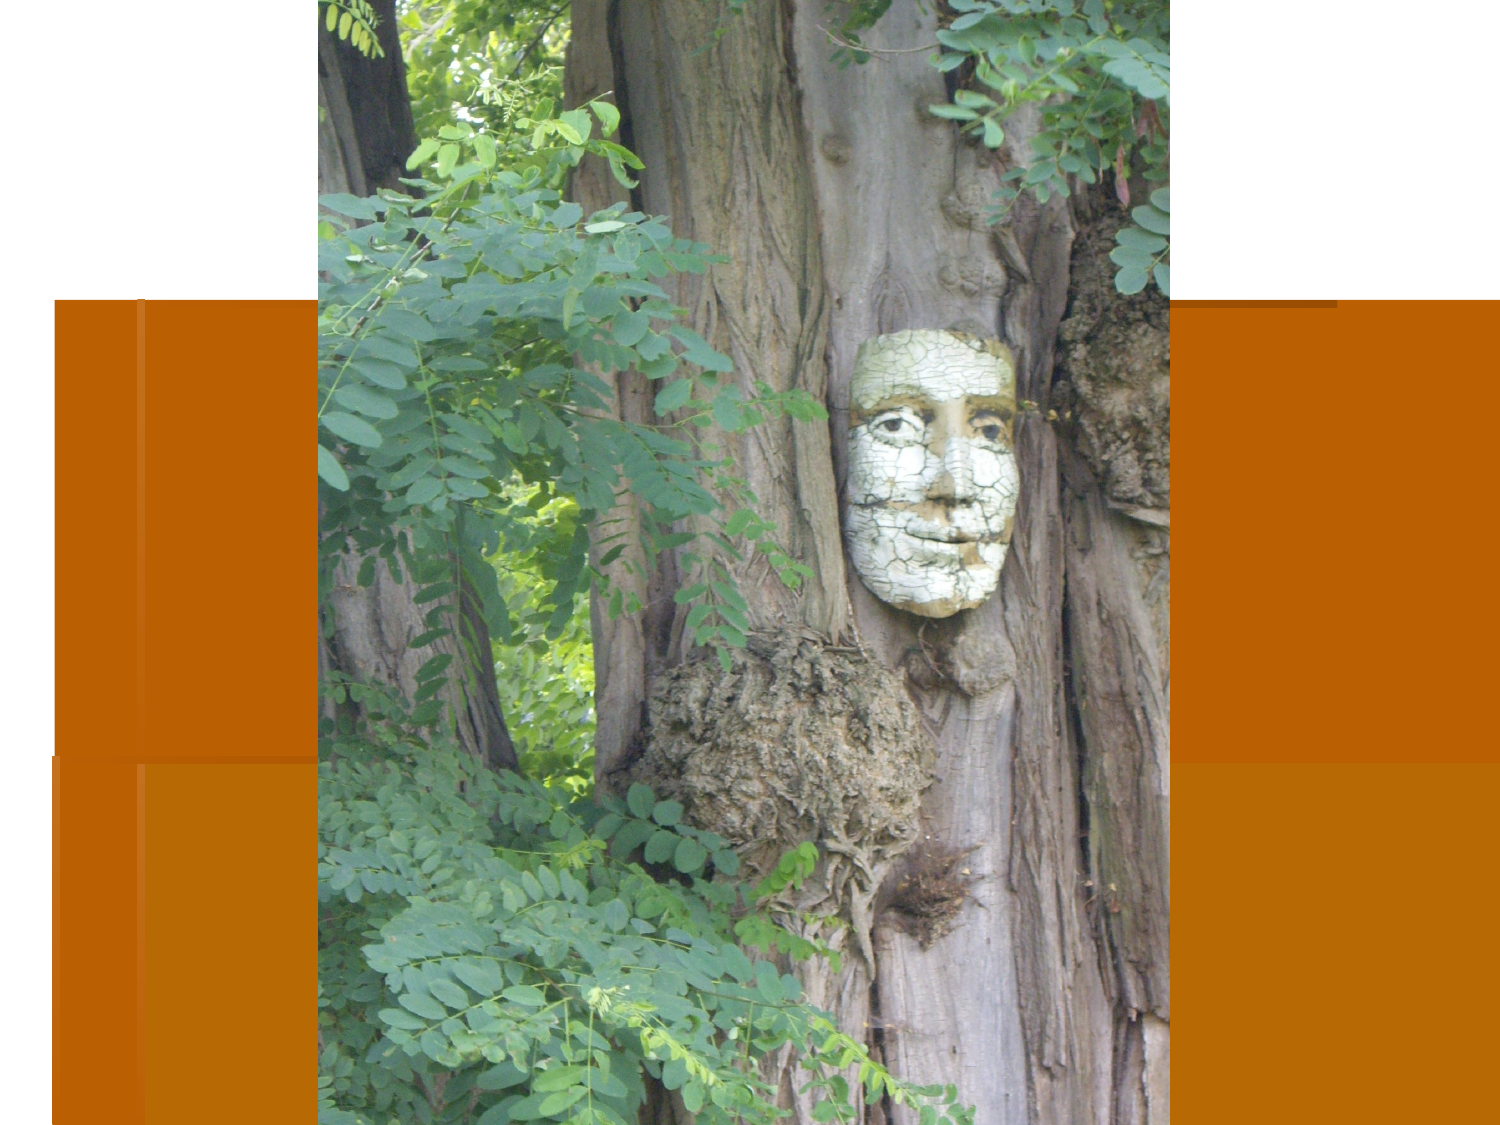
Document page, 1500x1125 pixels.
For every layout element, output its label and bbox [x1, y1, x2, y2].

picture [318, 0, 1170, 1125]
